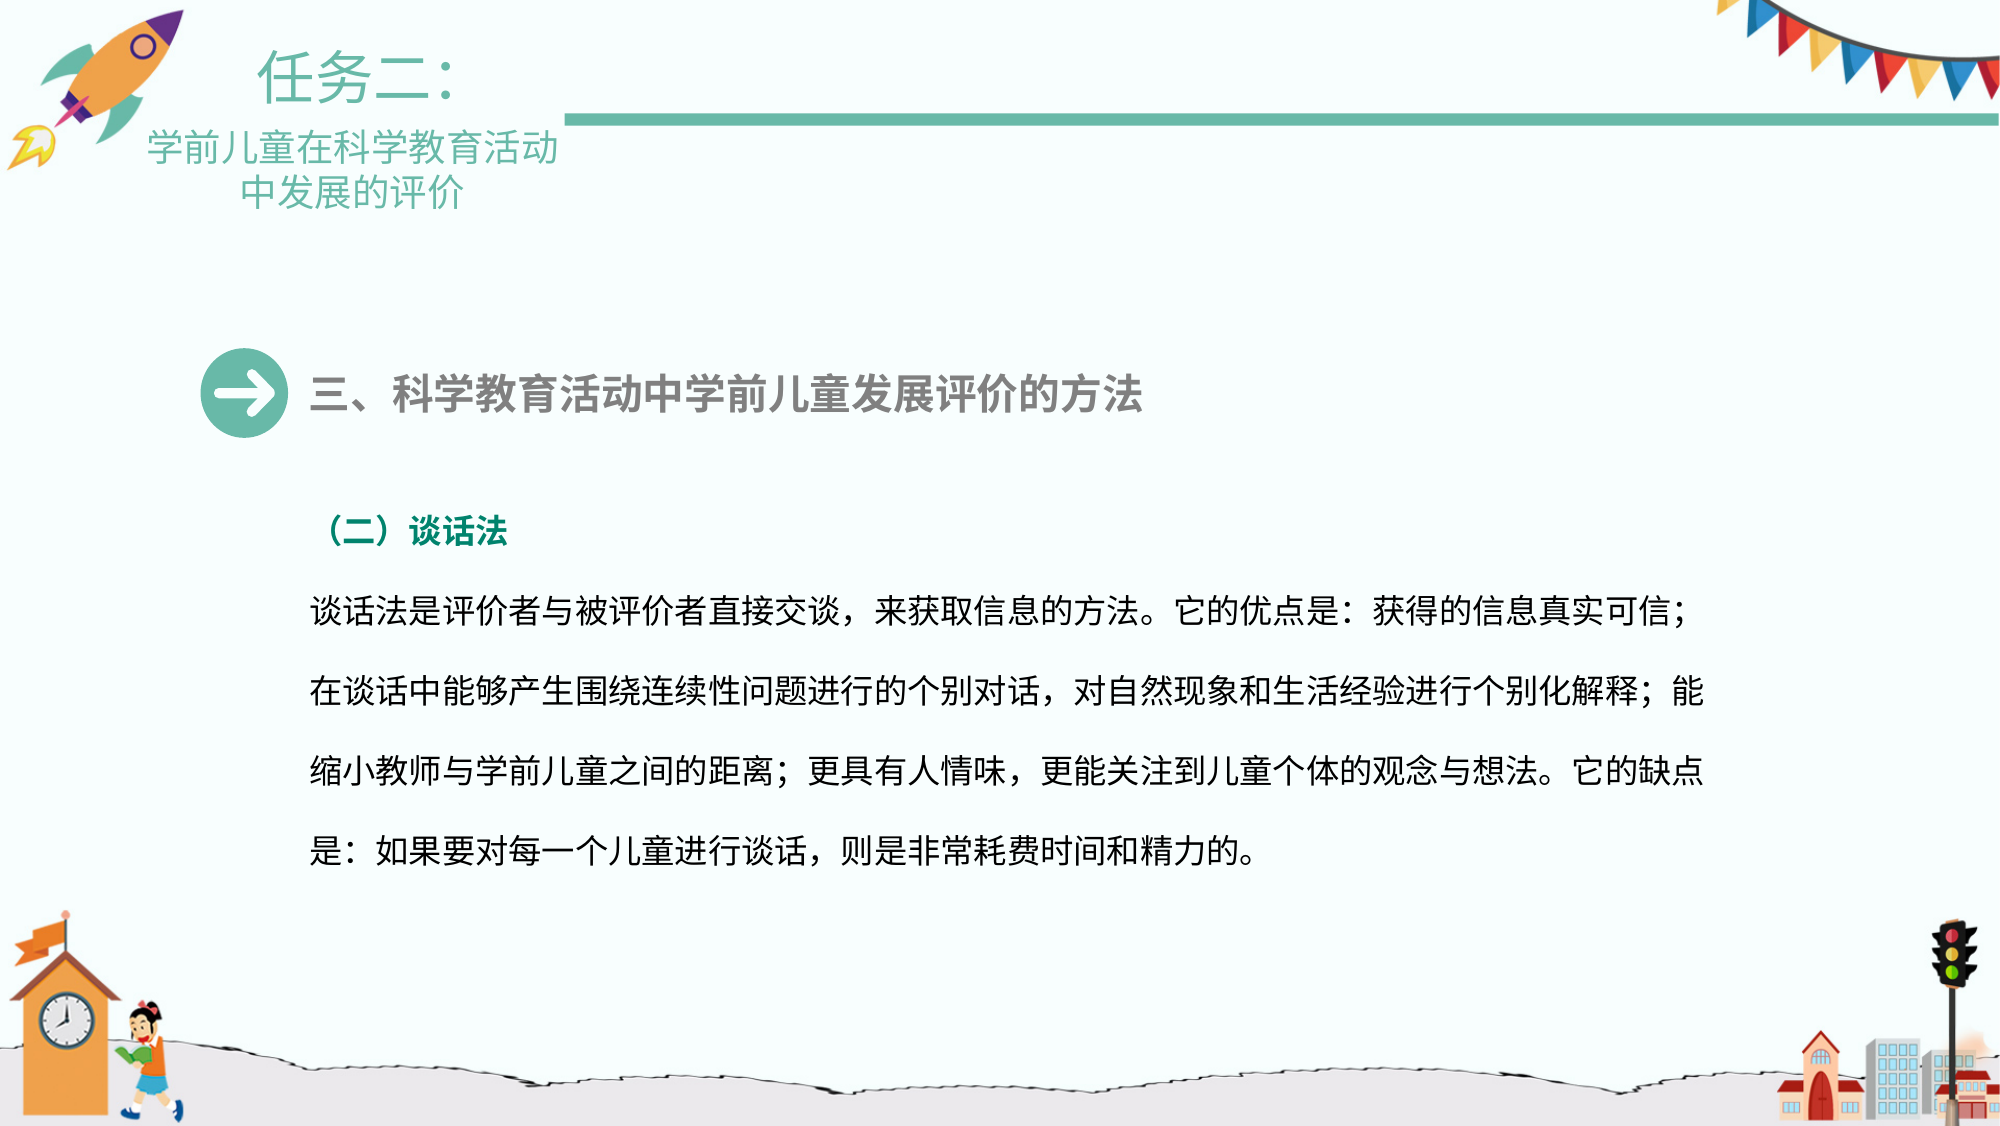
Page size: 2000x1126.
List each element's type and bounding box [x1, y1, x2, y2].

text_box [200, 347, 1738, 1030]
picture [0, 0, 2000, 1126]
text_box [87, 40, 2000, 215]
